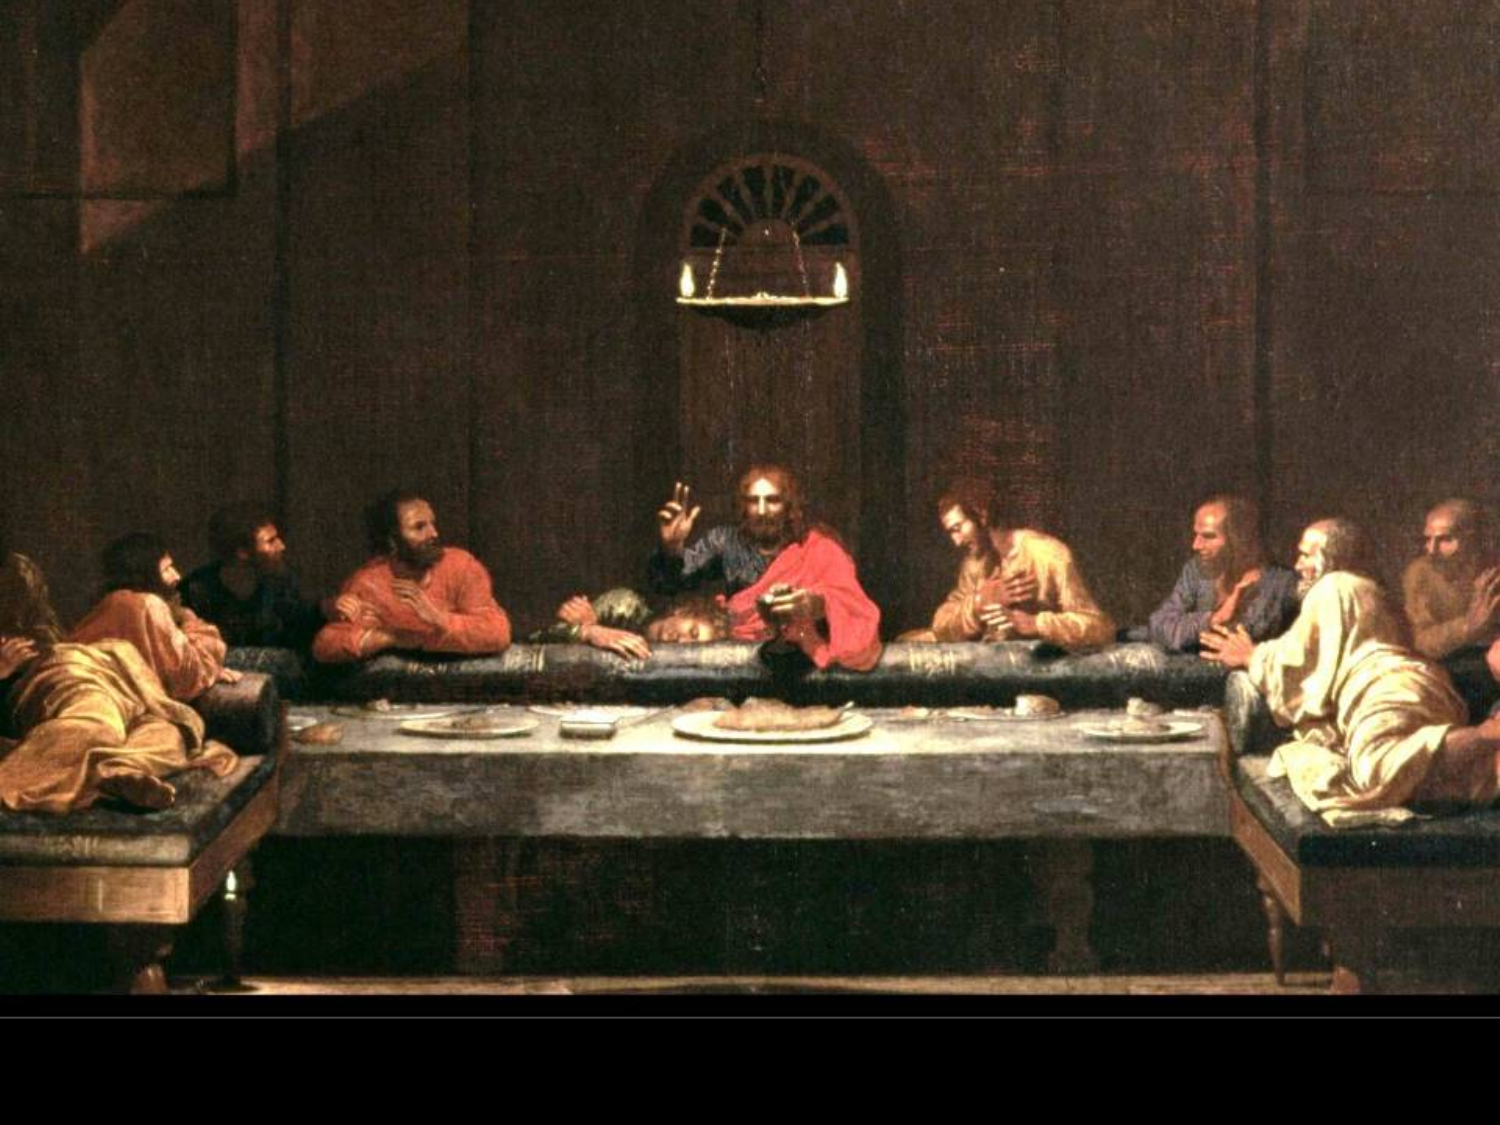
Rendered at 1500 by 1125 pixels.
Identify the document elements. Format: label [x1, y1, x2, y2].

list [0, 0, 1500, 1025]
